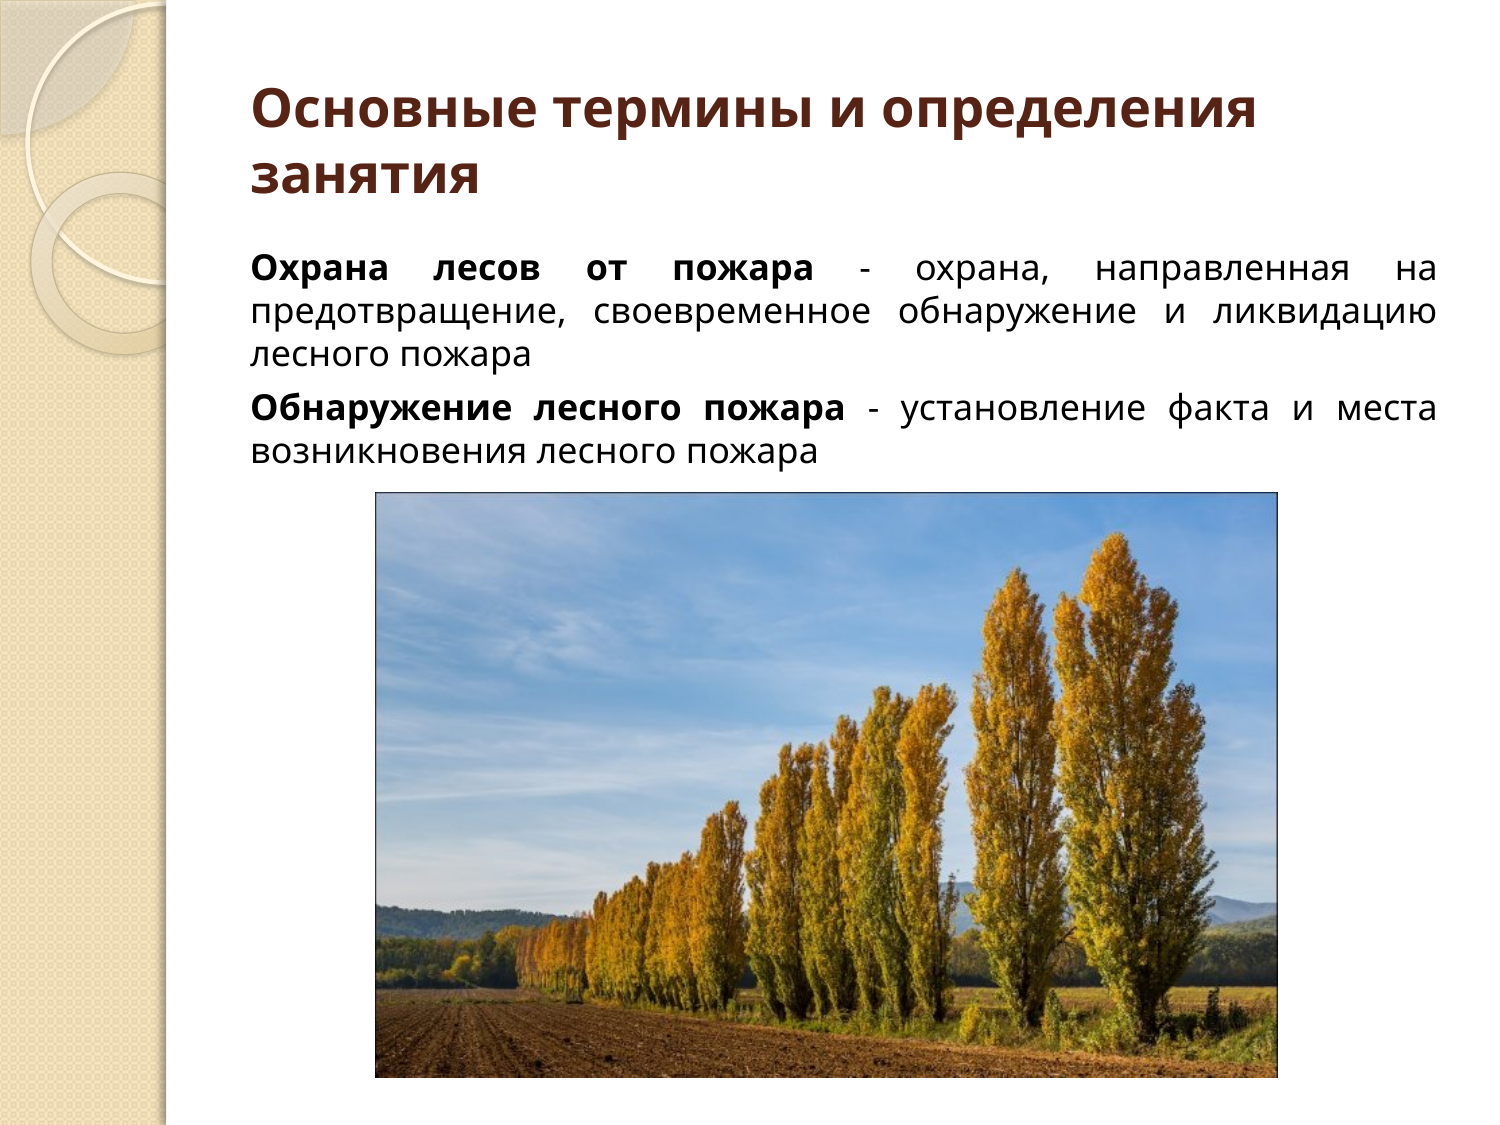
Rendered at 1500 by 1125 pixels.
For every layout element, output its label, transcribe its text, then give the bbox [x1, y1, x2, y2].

title Основные термины и определения занятия [235, 45, 1466, 233]
list Охрана лесов от пожара - охрана, направленная на предотвращение, своевременное обнаружение и ликвидацию лесного пожара Обнаружение лесного пожара - установление факта и места возникновения лесного пожара [235, 237, 1454, 481]
picture [374, 491, 1278, 1079]
